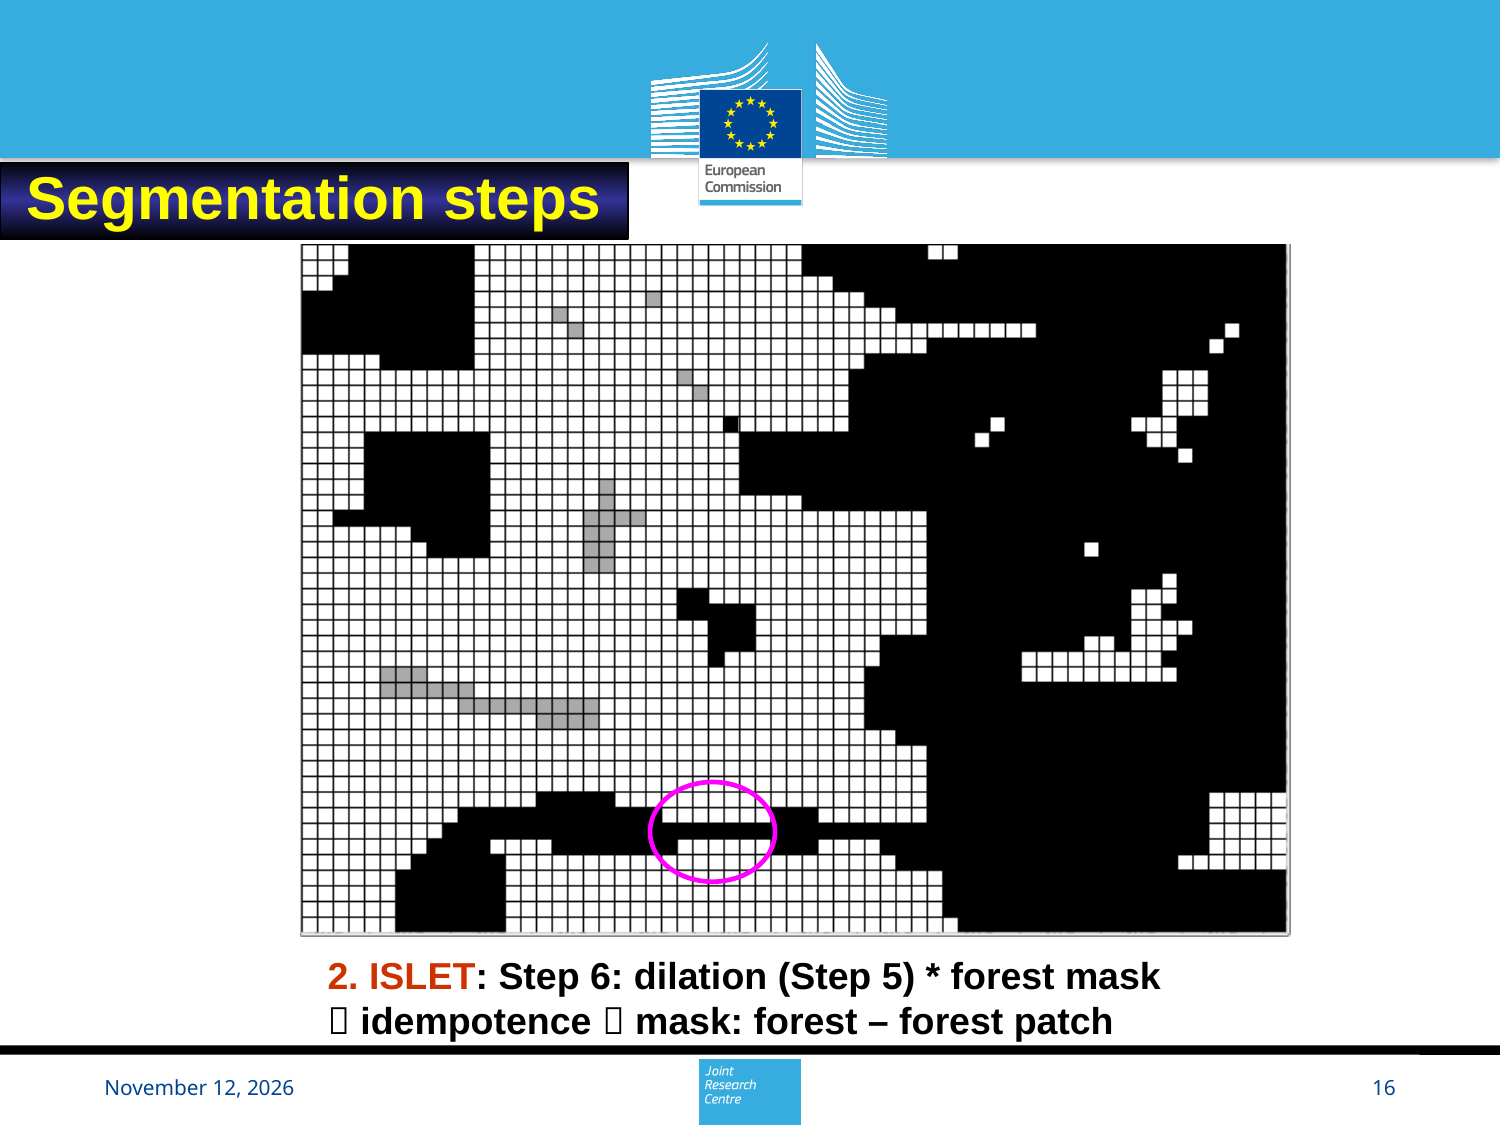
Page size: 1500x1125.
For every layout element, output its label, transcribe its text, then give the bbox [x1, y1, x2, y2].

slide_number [104, 1074, 455, 1100]
picture [651, 42, 887, 207]
picture [699, 1059, 801, 1125]
picture [299, 243, 1291, 937]
text_box 2. ISLET: Step 6: dilation (Step 5) * forest mask  idempotence  mask: forest – forest patch [312, 944, 1300, 1050]
text_box Segmentation steps [0, 162, 628, 239]
slide_number 16 [1045, 1074, 1396, 1100]
